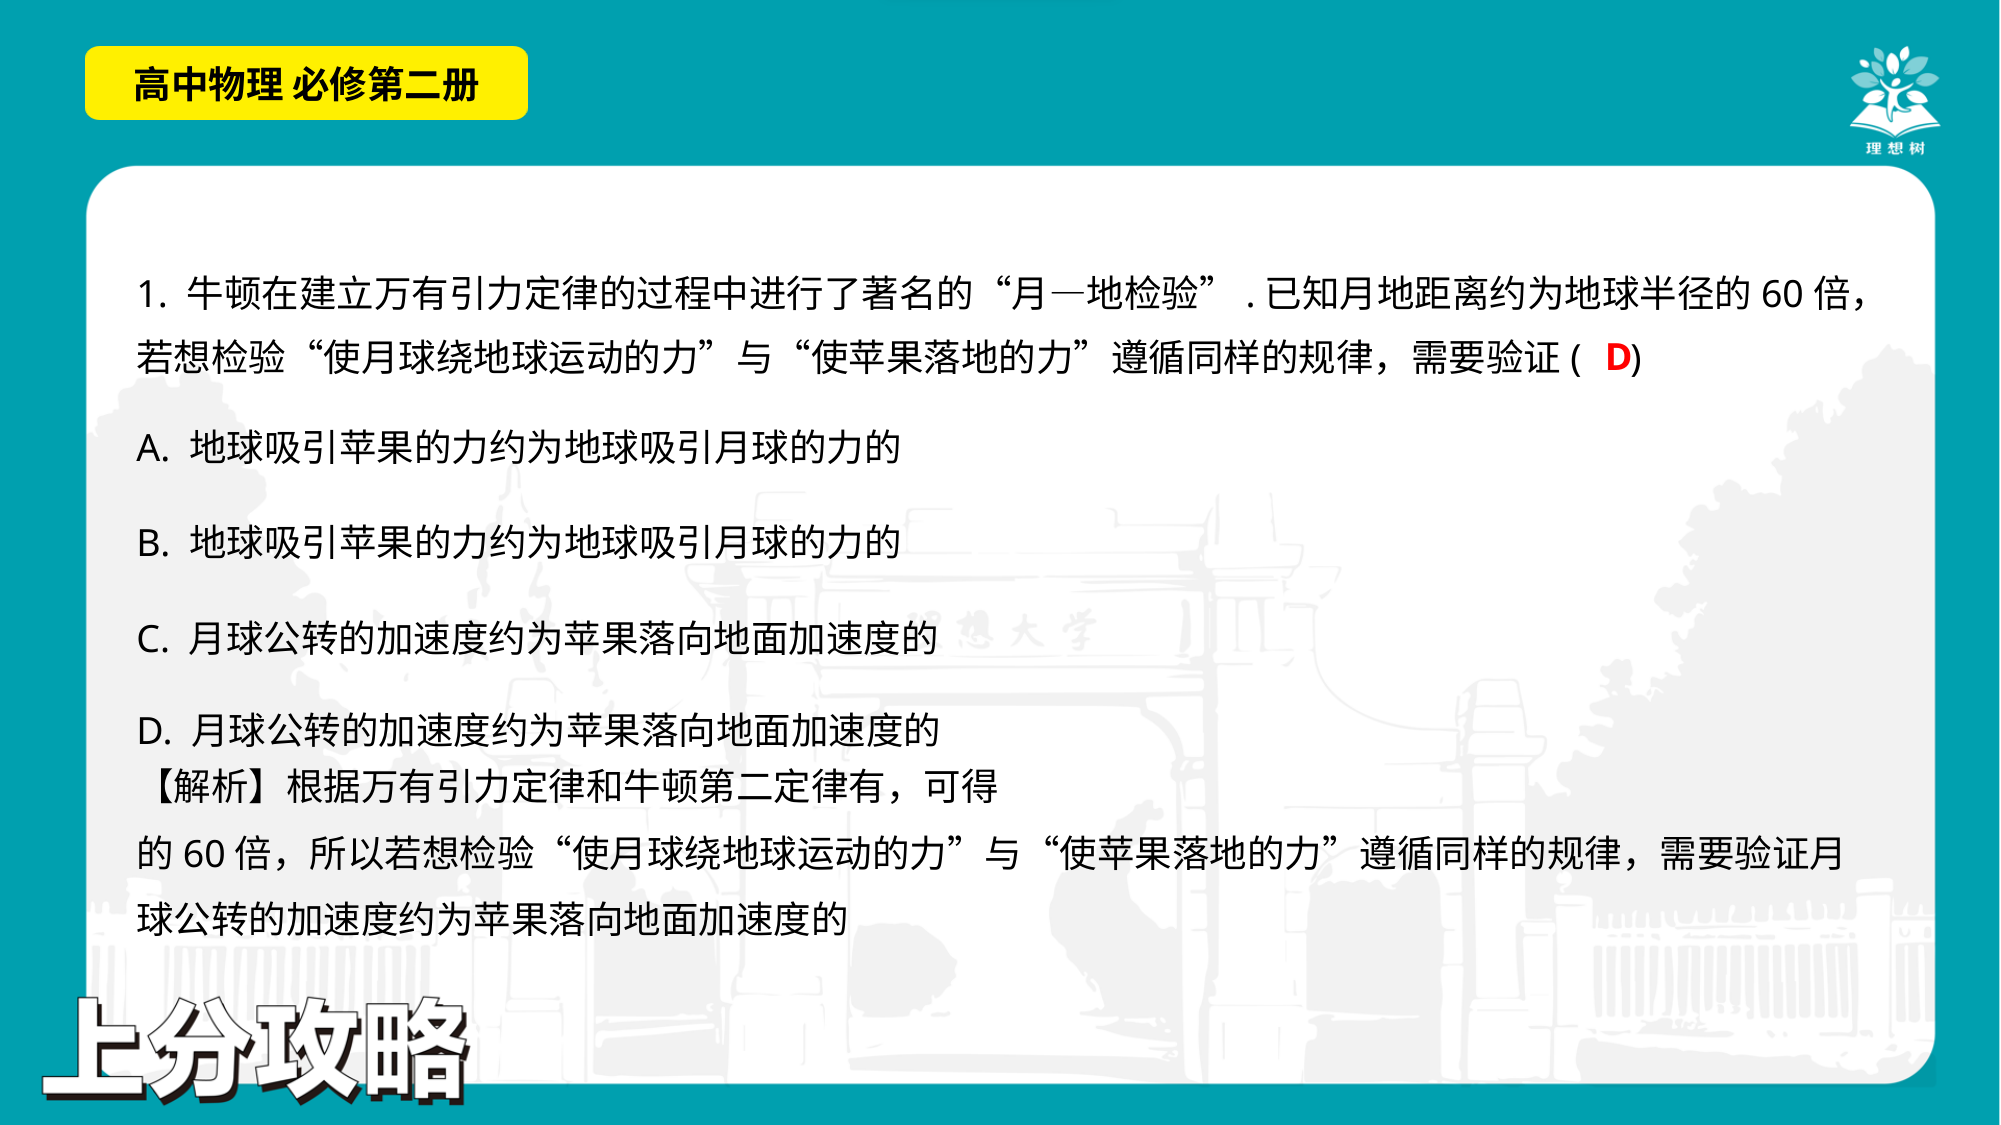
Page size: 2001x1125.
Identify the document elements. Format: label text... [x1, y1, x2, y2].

picture [0, 0, 2000, 1125]
text_box D [1591, 313, 1646, 372]
text_box 1. 牛顿在建立万有引力定律的过程中进行了著名的“月—地检验”.已知月地距离约为地球半径的60倍， 若想检验“使月球绕地球运动的力”与“使苹果落地的力”遵循同样的规律，需要验证( ) [136, 247, 1865, 373]
